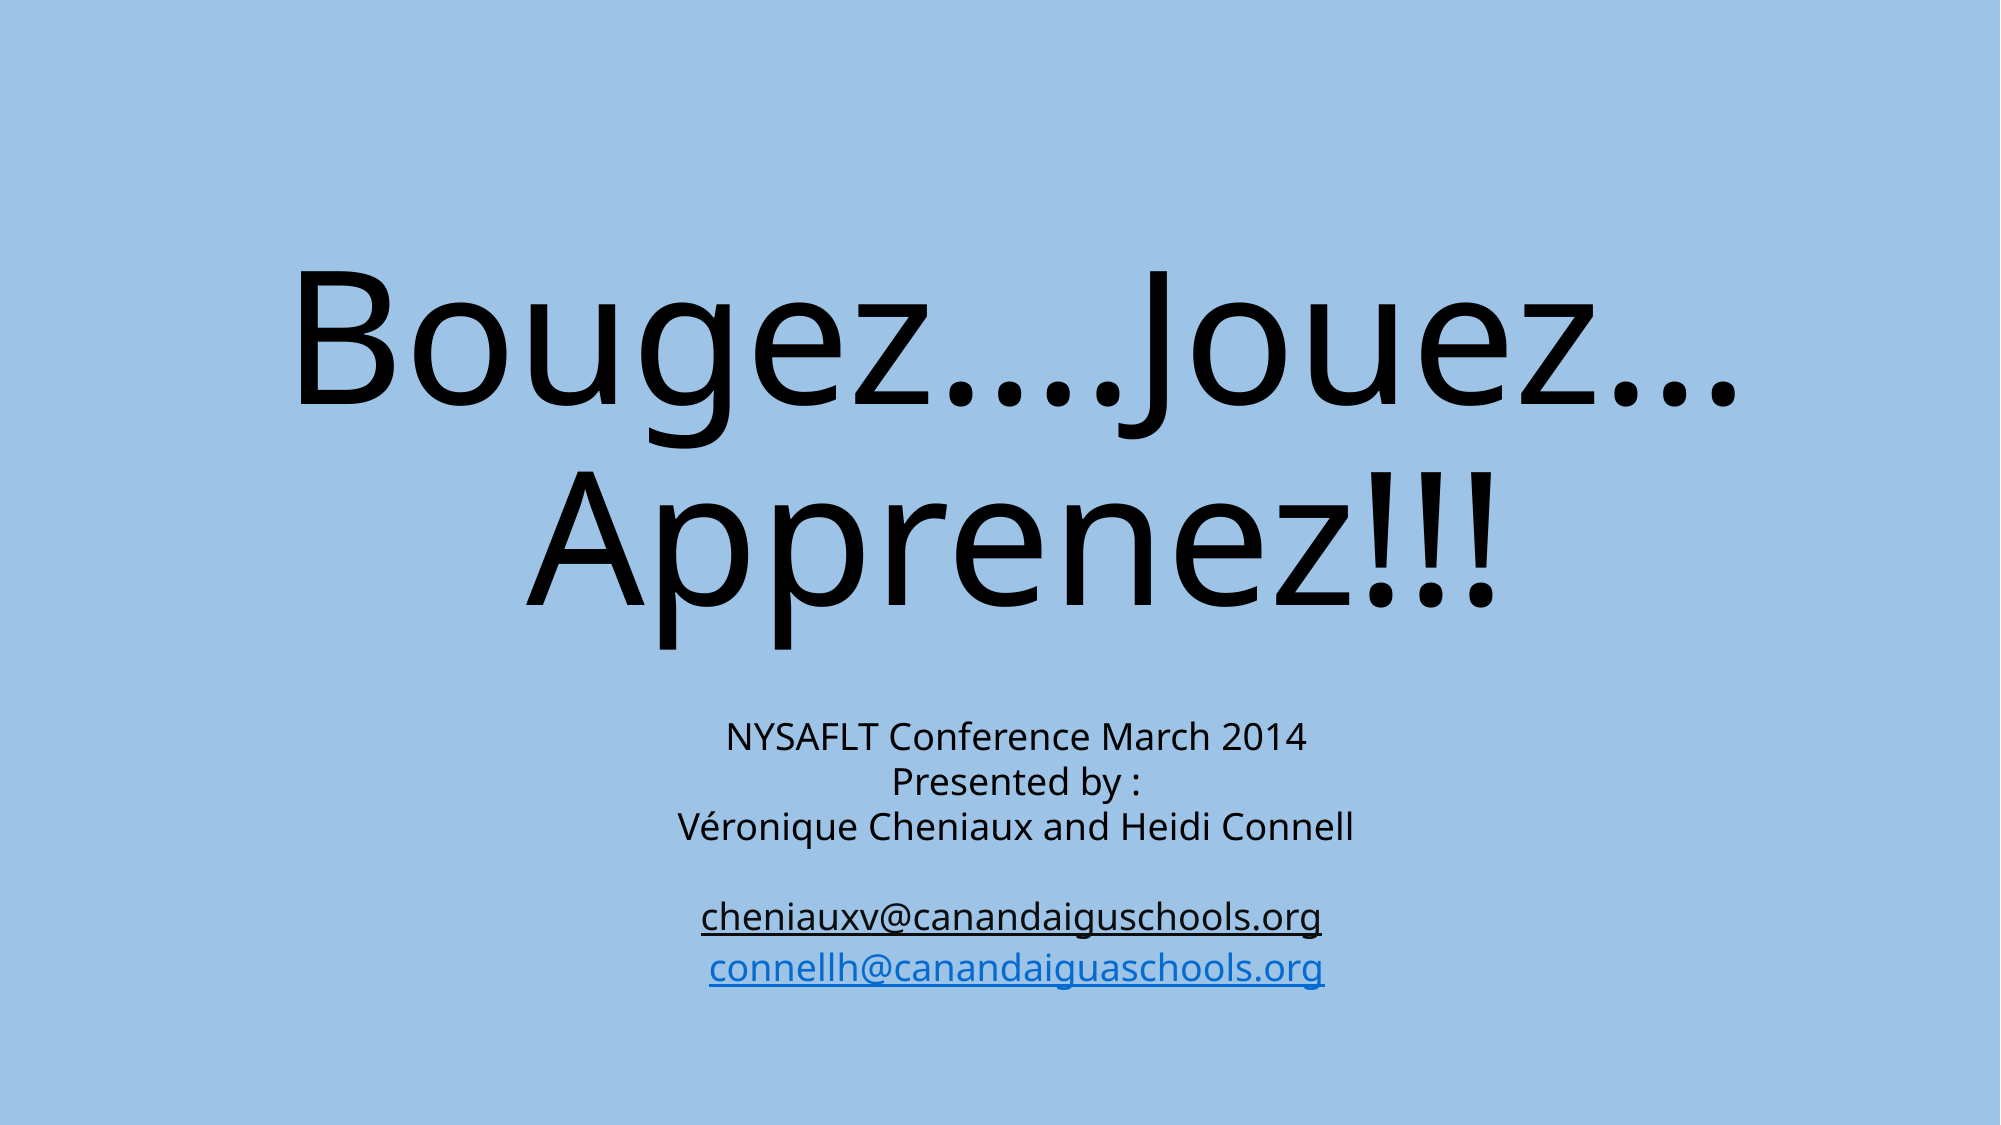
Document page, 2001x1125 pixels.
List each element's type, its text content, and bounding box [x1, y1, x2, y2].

title Bougez….Jouez… Apprenez!!! [266, 76, 1767, 653]
text_box NYSAFLT Conference March 2014 Presented by : Véronique Cheniaux and Heidi Connell cheniauxv@canandaiguschools.org connellh@canandaiguaschools.org [350, 705, 1683, 1048]
